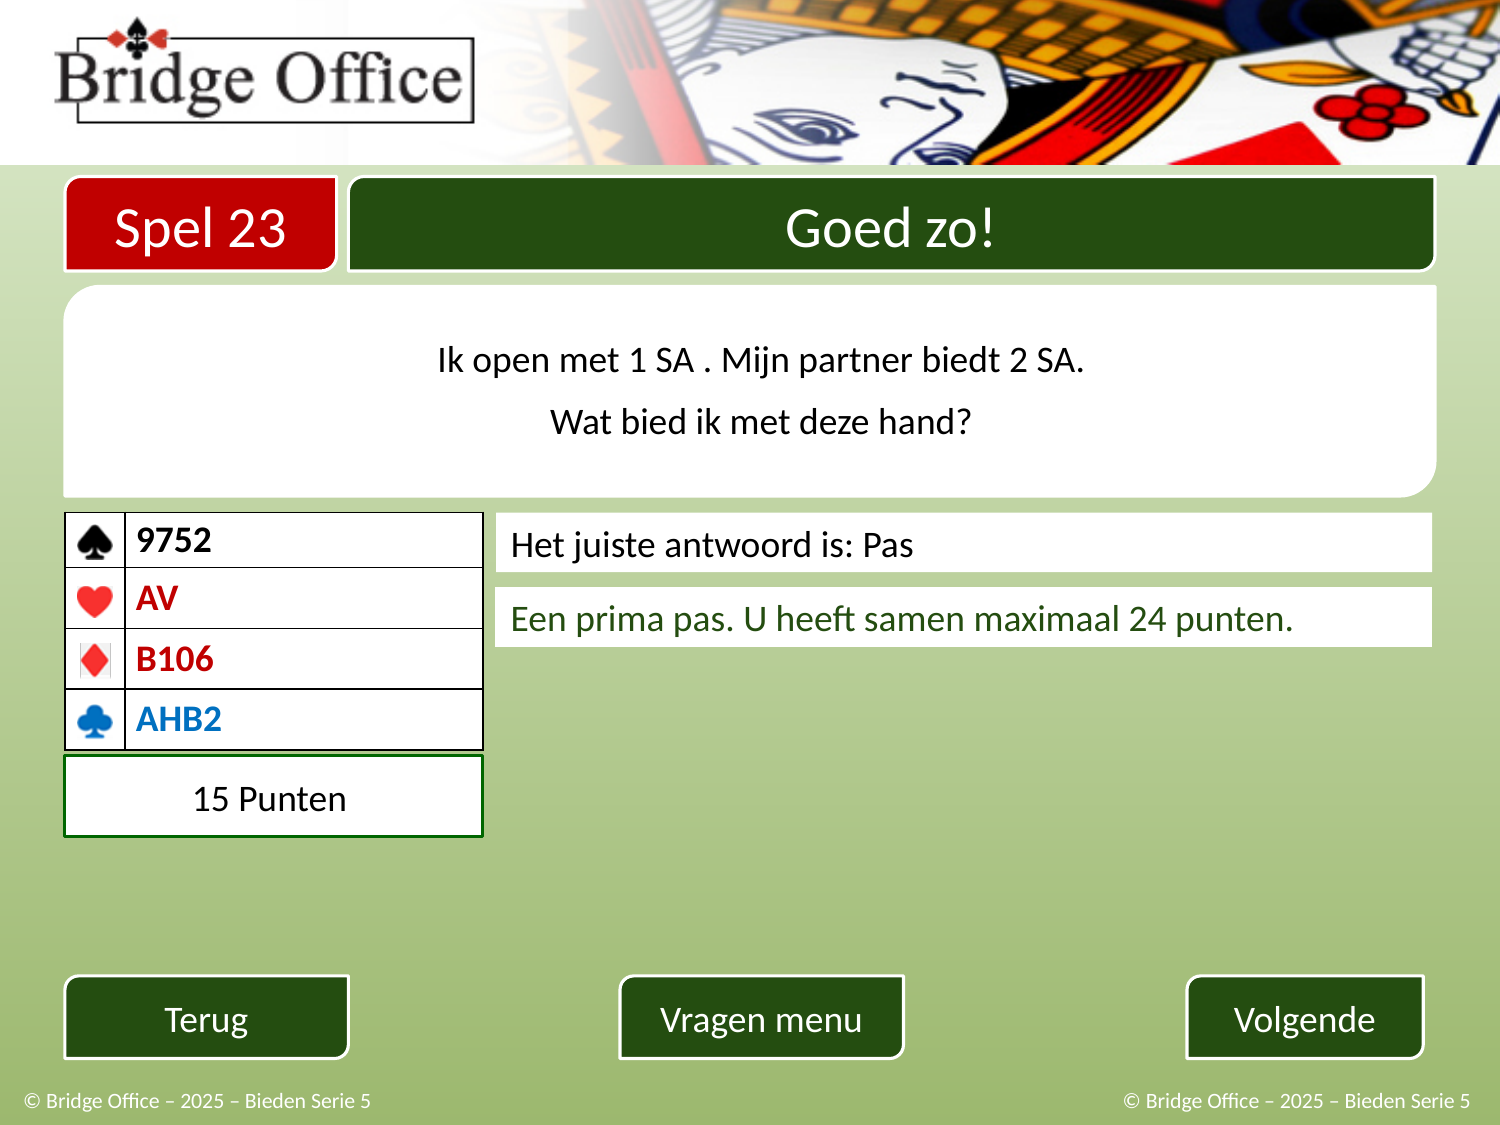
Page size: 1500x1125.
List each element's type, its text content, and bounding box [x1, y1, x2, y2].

picture [77, 703, 114, 740]
text_box Volgende [1185, 974, 1425, 1061]
table_header 9752 [126, 513, 482, 567]
text_box © Bridge Office – 2025 – Bieden Serie 5 [1107, 1079, 1500, 1121]
table_cell B106 [126, 629, 482, 688]
table_cell [66, 568, 124, 628]
picture [77, 524, 114, 561]
table_header [66, 513, 124, 567]
text_box Ik open met 1 SA . Mijn partner biedt 2 SA. [405, 327, 1119, 388]
text_box Het juiste antwoord is: Pas [496, 512, 1433, 573]
text_box Goed zo! [346, 178, 1437, 273]
text_box Terug [63, 974, 350, 1061]
table_cell [66, 690, 124, 749]
picture [77, 643, 114, 679]
picture [77, 585, 114, 618]
text_box Vragen menu [618, 974, 906, 1061]
text_box 15 Punten [63, 754, 484, 838]
picture [0, 0, 1500, 166]
table_cell [66, 629, 124, 688]
table_cell AV [126, 568, 482, 628]
text_box Wat bied ik met deze hand? [528, 389, 995, 450]
table_cell AHB2 [126, 690, 482, 749]
text_box [63, 284, 1437, 498]
text_box Een prima pas. U heeft samen maximaal 24 punten. [495, 587, 1432, 647]
text_box © Bridge Office – 2025 – Bieden Serie 5 [8, 1079, 393, 1121]
text_box Spel 23 [63, 178, 339, 273]
